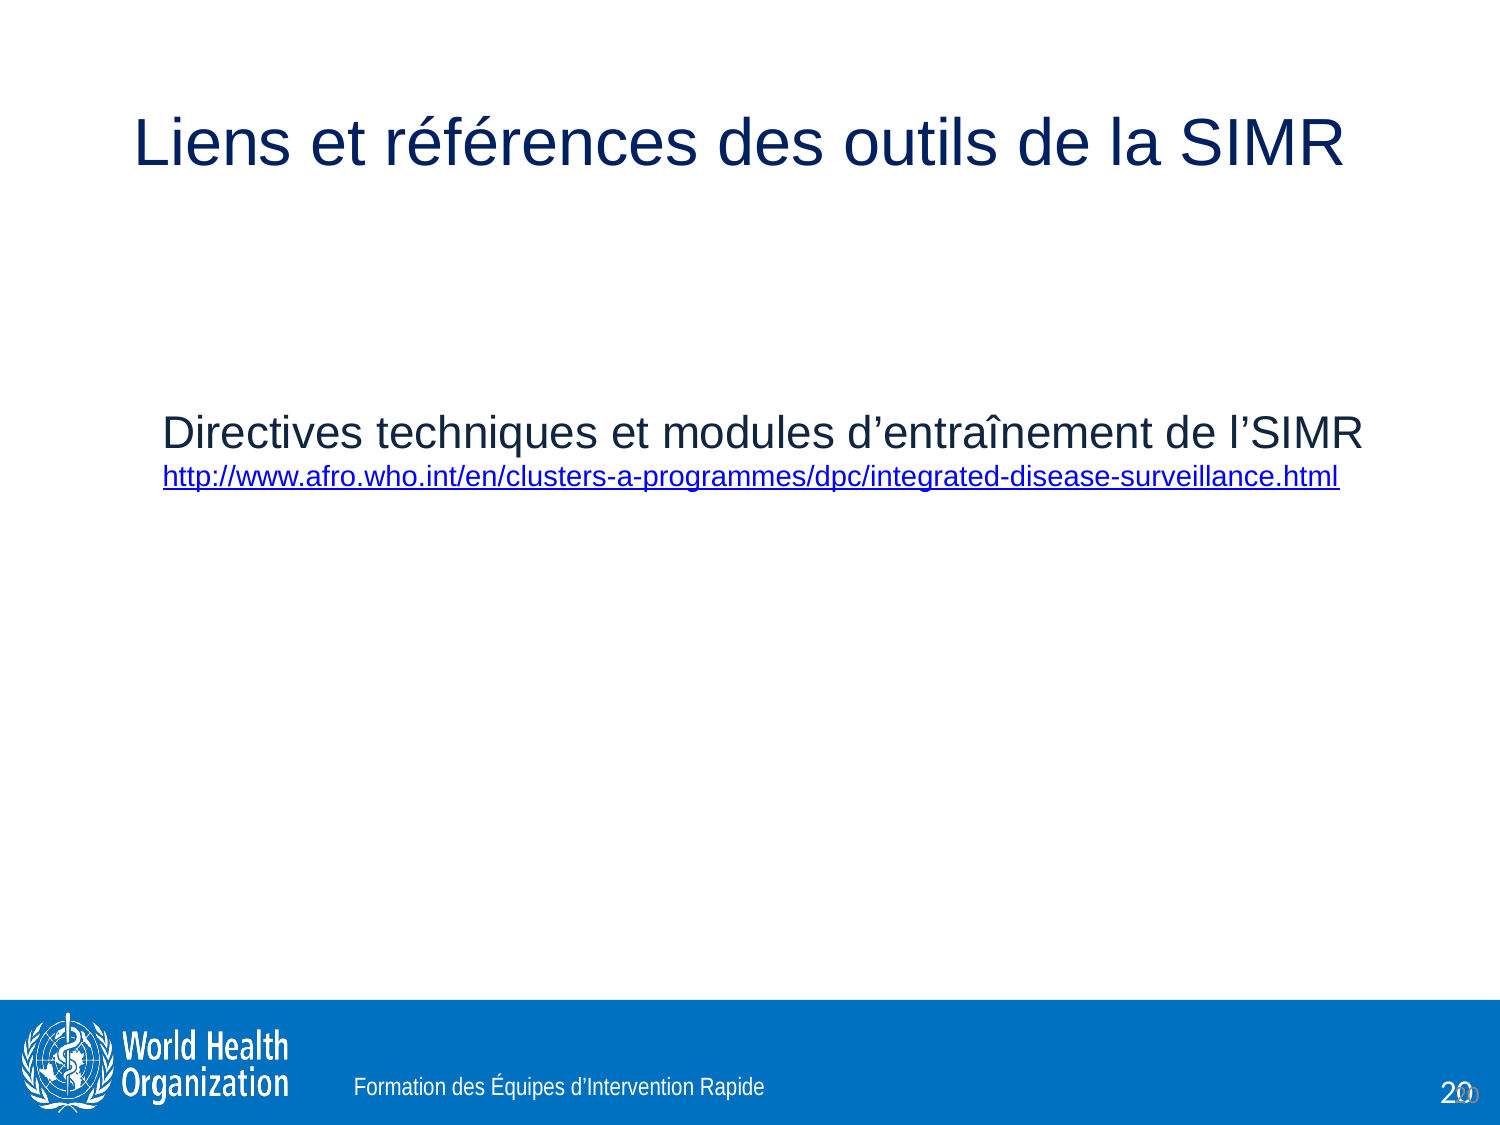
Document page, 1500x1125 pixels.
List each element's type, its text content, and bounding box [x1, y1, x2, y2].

picture [21, 1012, 288, 1113]
slide_number 20 [1394, 1063, 1495, 1124]
list Directives techniques et modules d’entraînement de l’SIMR http://www.afro.who.int/en/clusters-a-programmes/dpc/integrated-disease-surveillance.html [147, 187, 1489, 977]
title Liens et références des outils de la SIMR [75, 45, 1425, 233]
